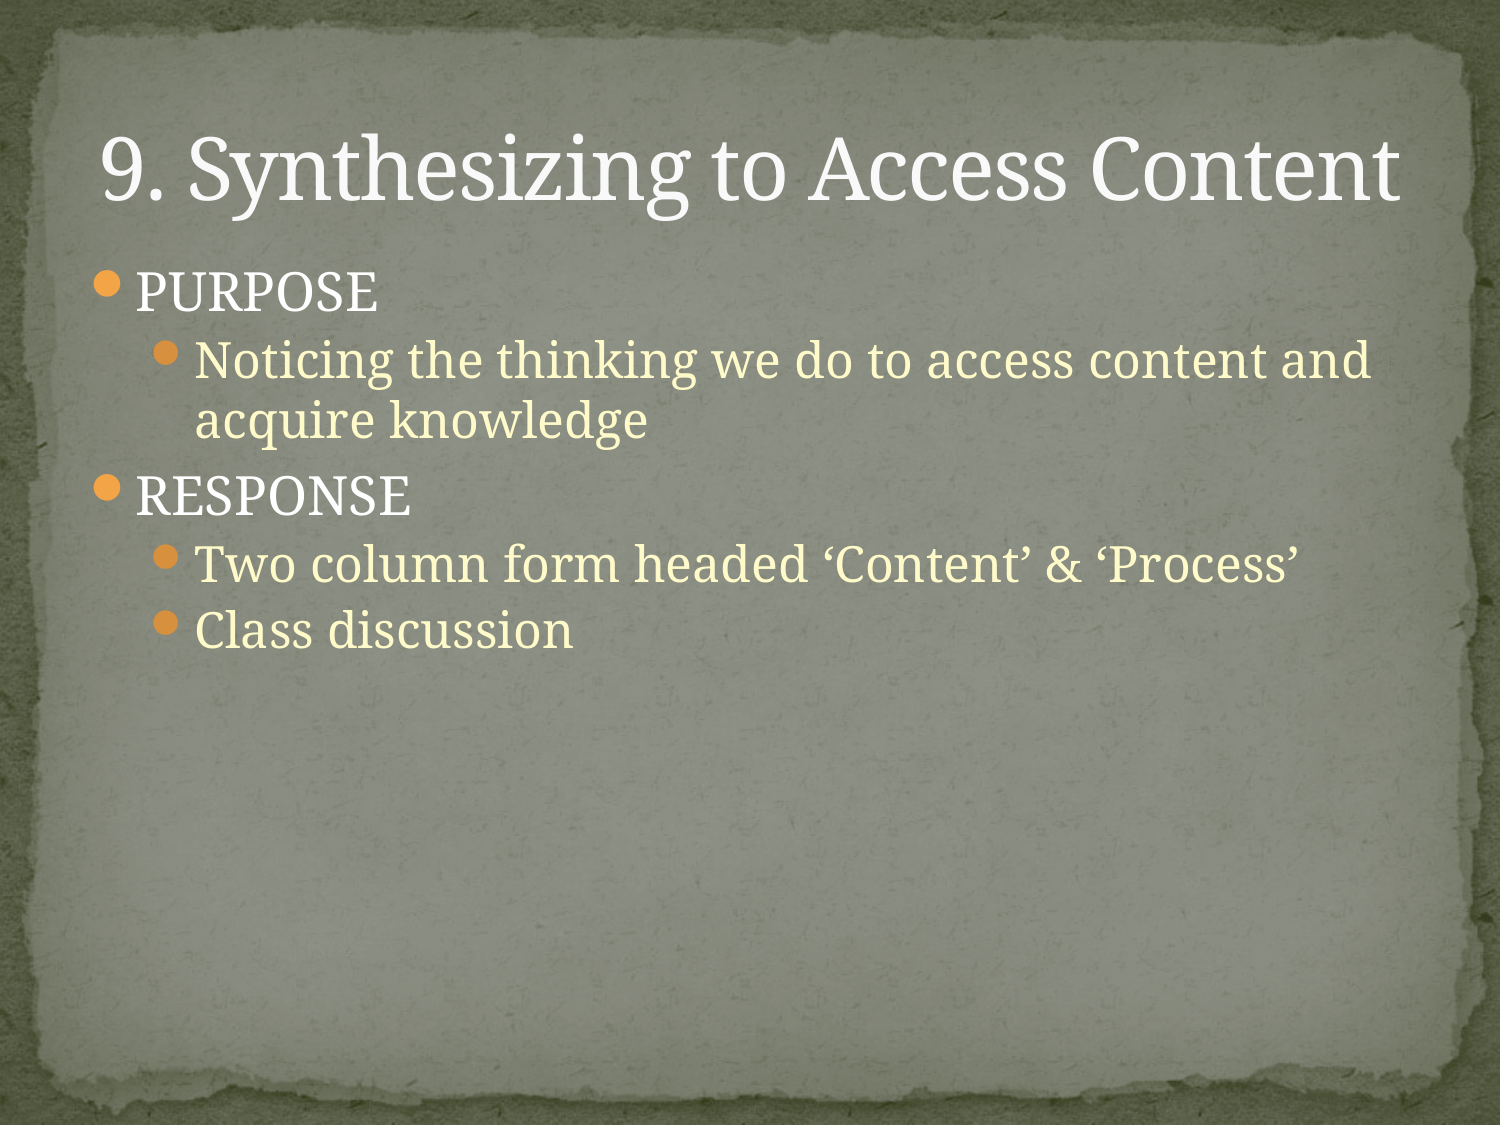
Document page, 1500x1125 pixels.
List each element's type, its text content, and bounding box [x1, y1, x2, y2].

list PURPOSE Noticing the thinking we do to access content and acquire knowledge RESPONSE Two column form headed ‘Content’ & ‘Process’ Class discussion [75, 249, 1425, 1000]
title 9. Synthesizing to Access Content [74, 24, 1425, 225]
